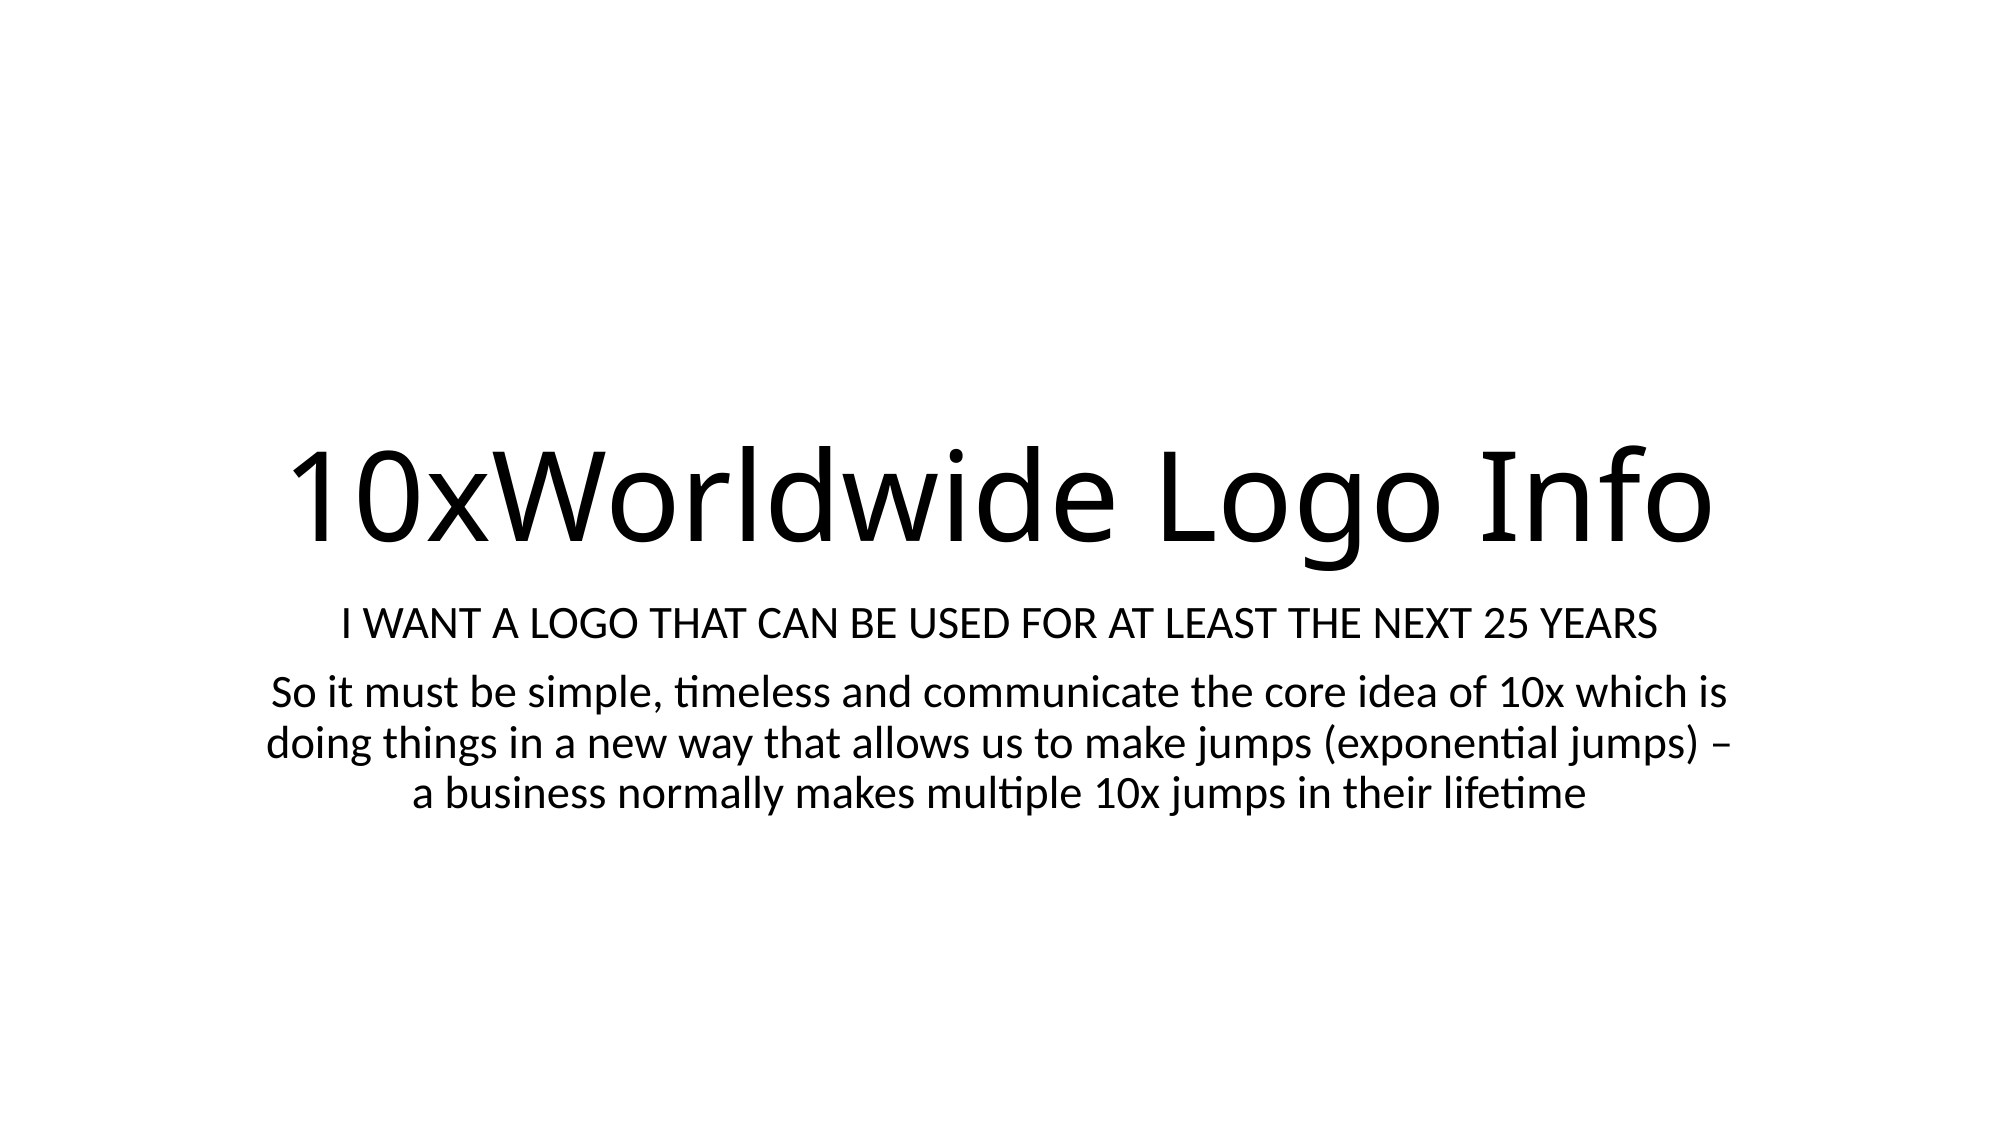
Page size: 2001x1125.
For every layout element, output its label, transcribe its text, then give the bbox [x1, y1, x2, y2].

title 10xWorldwide Logo Info [249, 184, 1750, 576]
subtitle I WANT A LOGO THAT CAN BE USED FOR AT LEAST THE NEXT 25 YEARS So it must be simple, timeless and communicate the core idea of 10x which is doing things in a new way that allows us to make jumps (exponential jumps) – a business normally makes multiple 10x jumps in their lifetime [249, 590, 1750, 863]
